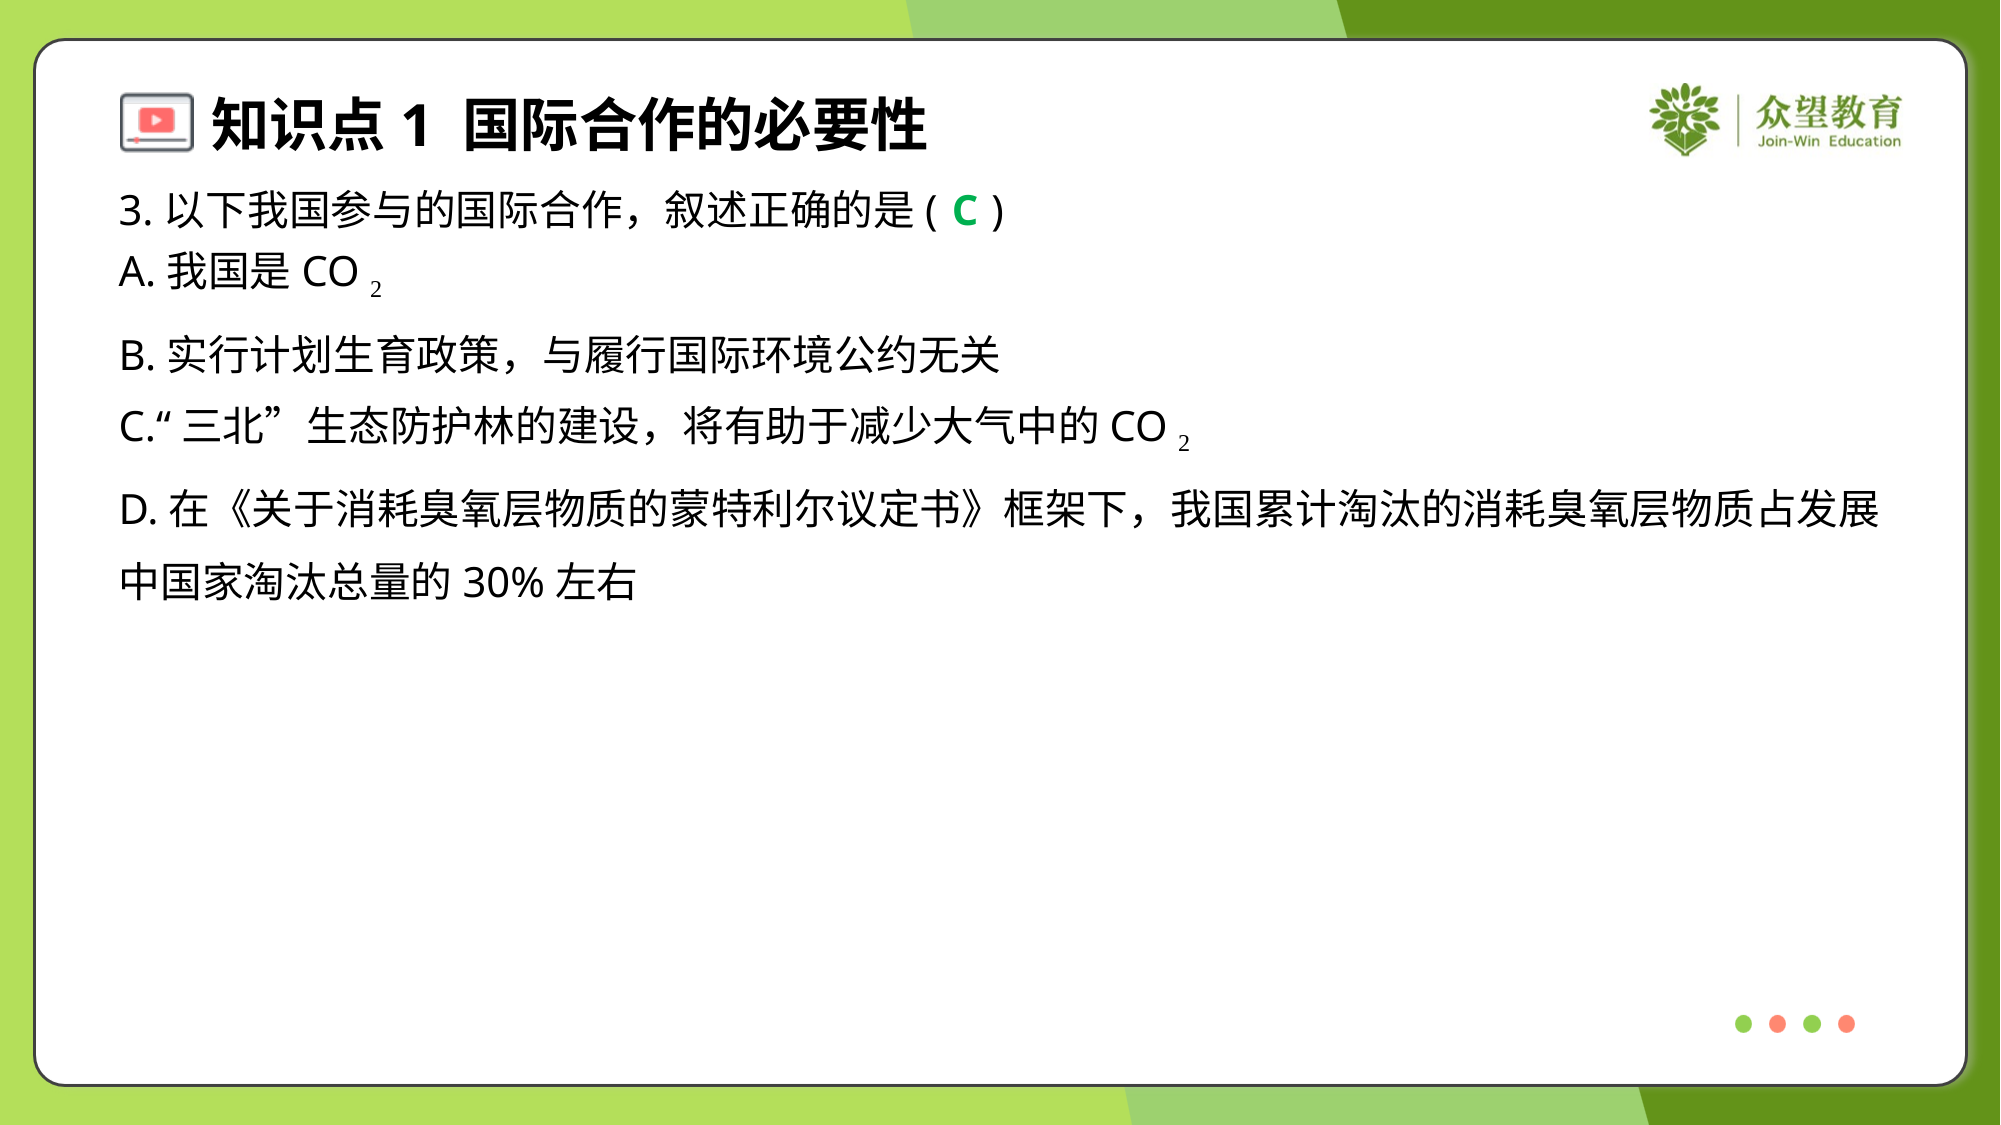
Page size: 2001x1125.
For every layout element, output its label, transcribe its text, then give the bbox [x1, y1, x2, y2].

text_box 3.以下我国参与的国际合作，叙述正确的是( ) [118, 158, 935, 226]
text_box A.我国是CO 2 的排放大国，没有签署《京都议定书》 B.实行计划生育政策，与履行国际环境公约无关 C.“三北”生态防护林的建设，将有助于减少大气中的CO 2 D.在《关于消耗臭氧层物质的蒙特利尔议定书》框架下，我国累计淘汰的消耗臭氧层物质占发展 中国家淘汰总量的30%左右 [118, 227, 1883, 599]
picture [0, 0, 2000, 1125]
text_box 3.以下我国参与的国际合作，叙述正确的是( ) [995, 158, 1883, 226]
text_box C [935, 158, 995, 226]
